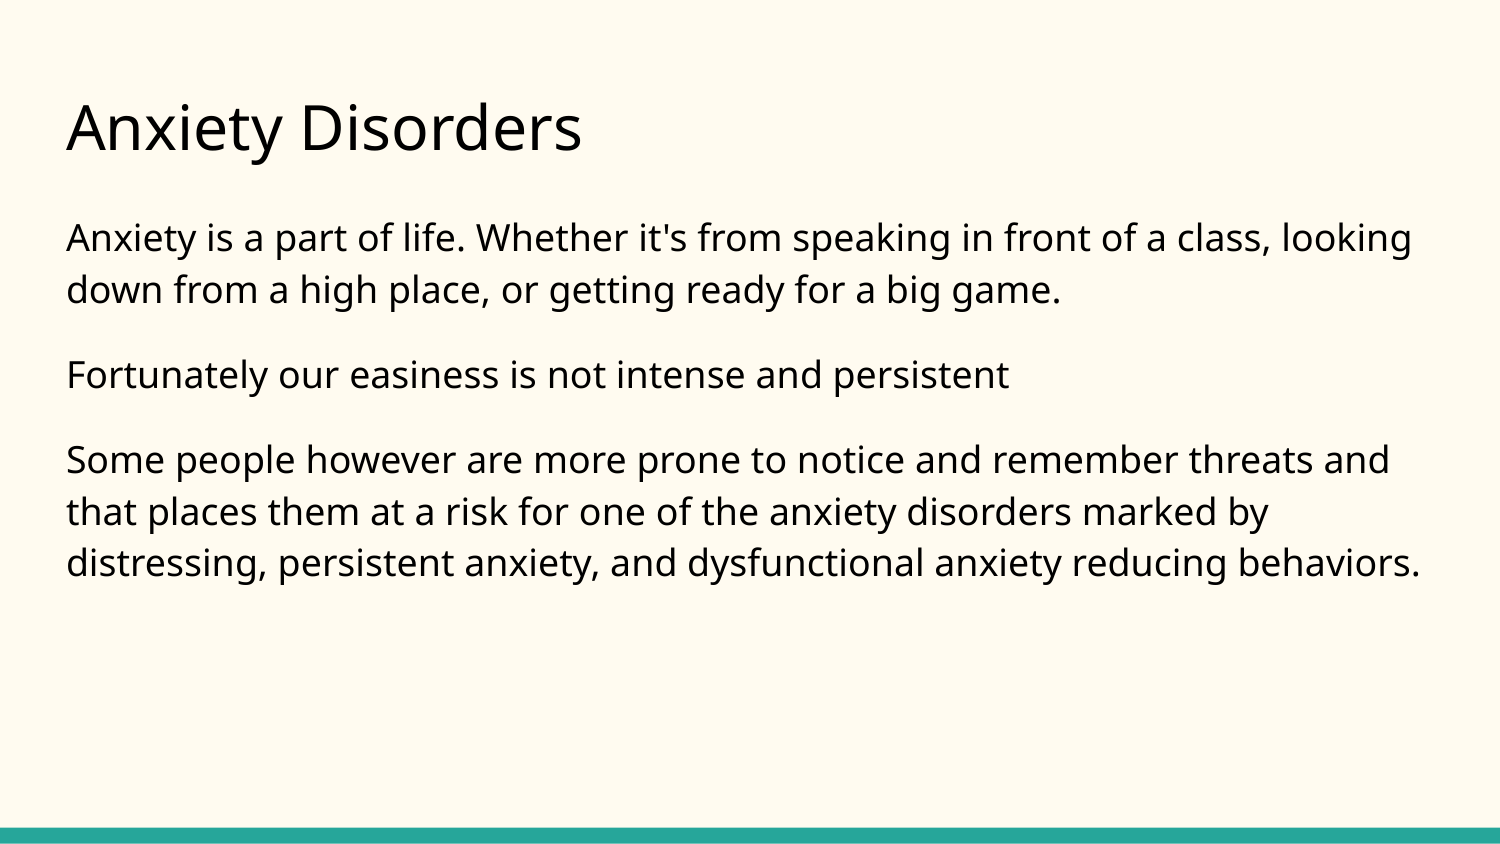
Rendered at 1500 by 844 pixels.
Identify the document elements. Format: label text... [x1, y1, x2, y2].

title Anxiety Disorders [51, 72, 1449, 174]
list Anxiety is a part of life. Whether it's from speaking in front of a class, looking down from a high place, or getting ready for a big game. Fortunately our easiness is not intense and persistent Some people however are more prone to notice and remember threats and that places them at a risk for one of the anxiety disorders marked by distressing, persistent anxiety, and dysfunctional anxiety reducing behaviors. [51, 192, 1449, 750]
